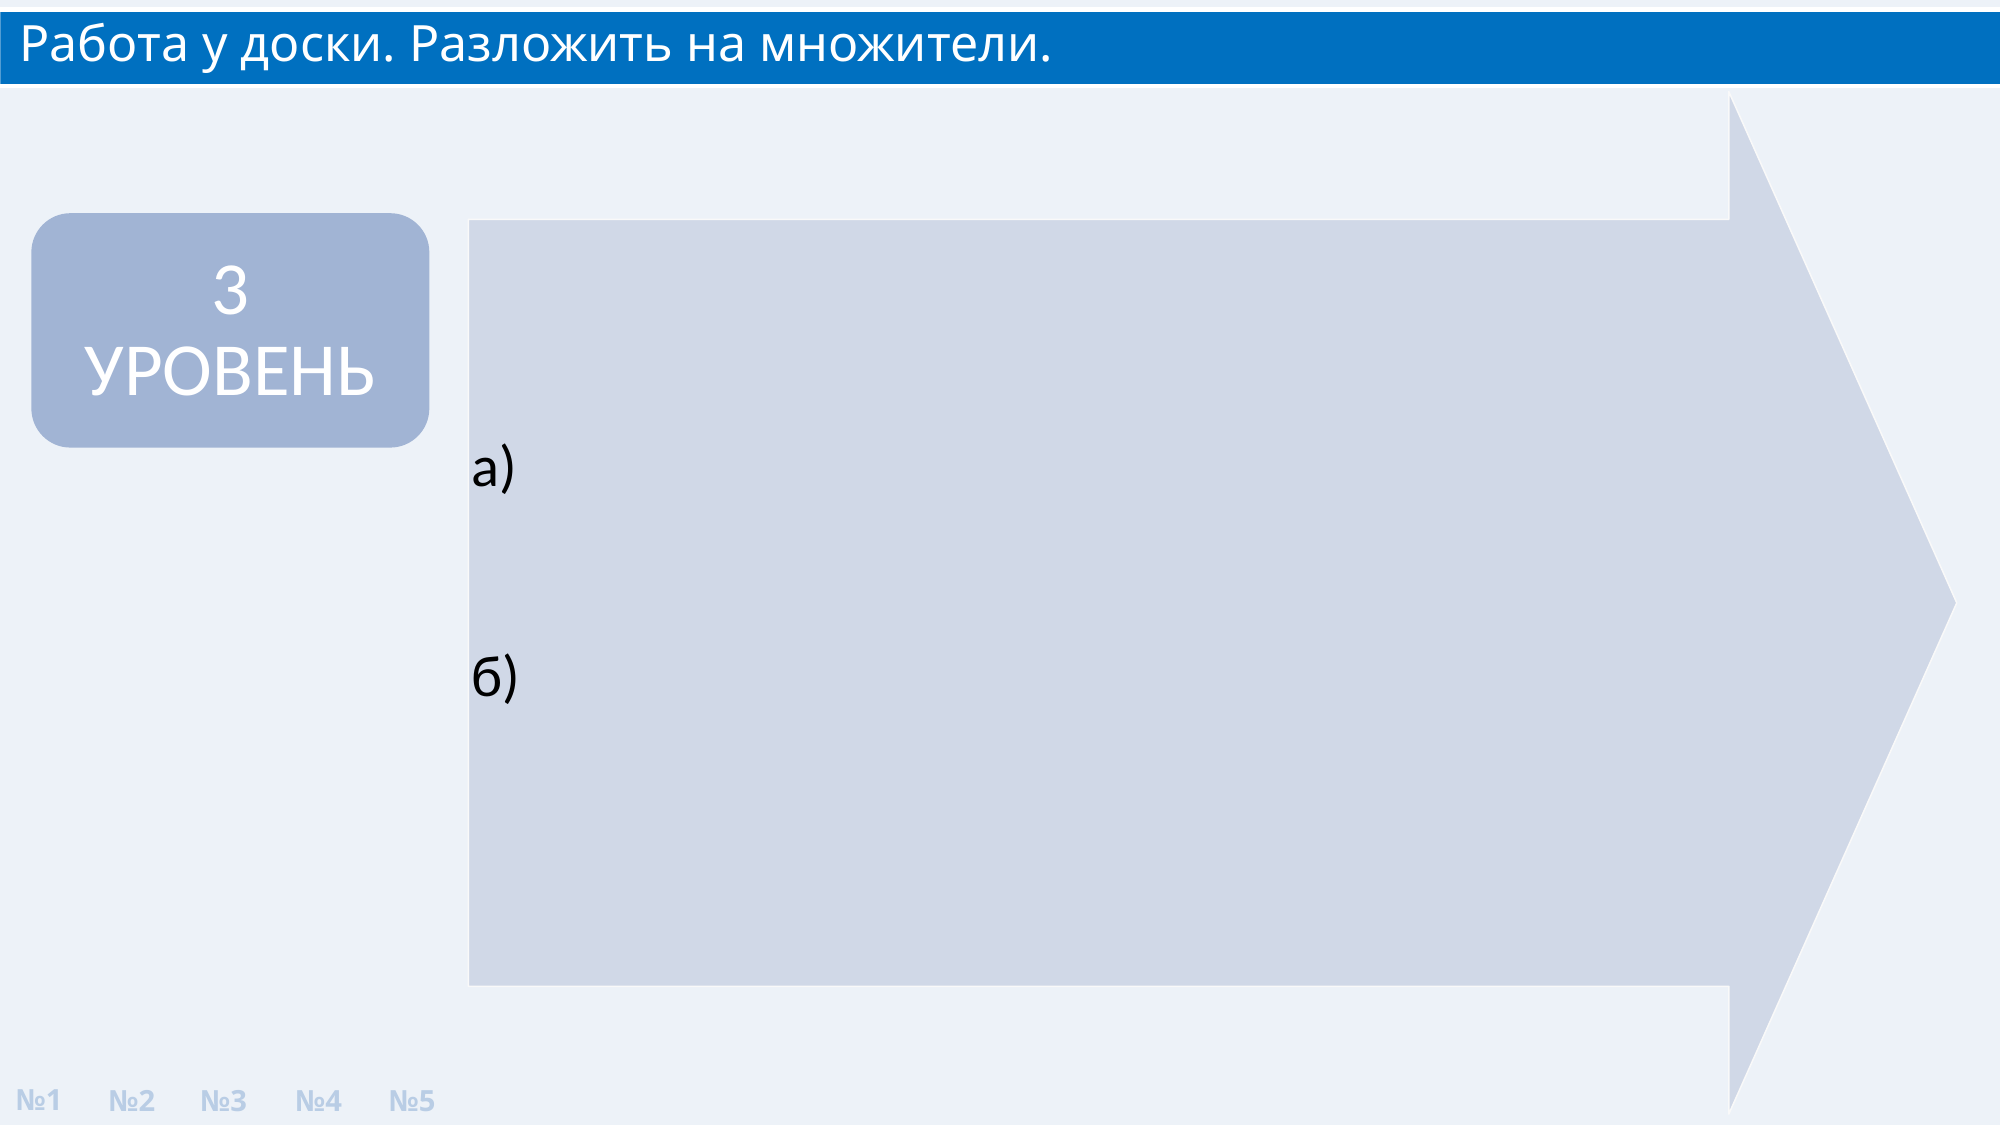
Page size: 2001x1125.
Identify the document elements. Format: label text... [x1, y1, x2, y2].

title Работа у доски. Разложить на множители. [4, 0, 2000, 6]
text_box №5 [374, 1074, 470, 1125]
text_box №1 [1, 1073, 102, 1124]
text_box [0, 9, 2000, 87]
text_box 3 УРОВЕНЬ [31, 213, 430, 448]
text_box №4 [280, 1074, 373, 1125]
text_box №2 [93, 1074, 196, 1125]
text_box №3 [185, 1075, 280, 1125]
